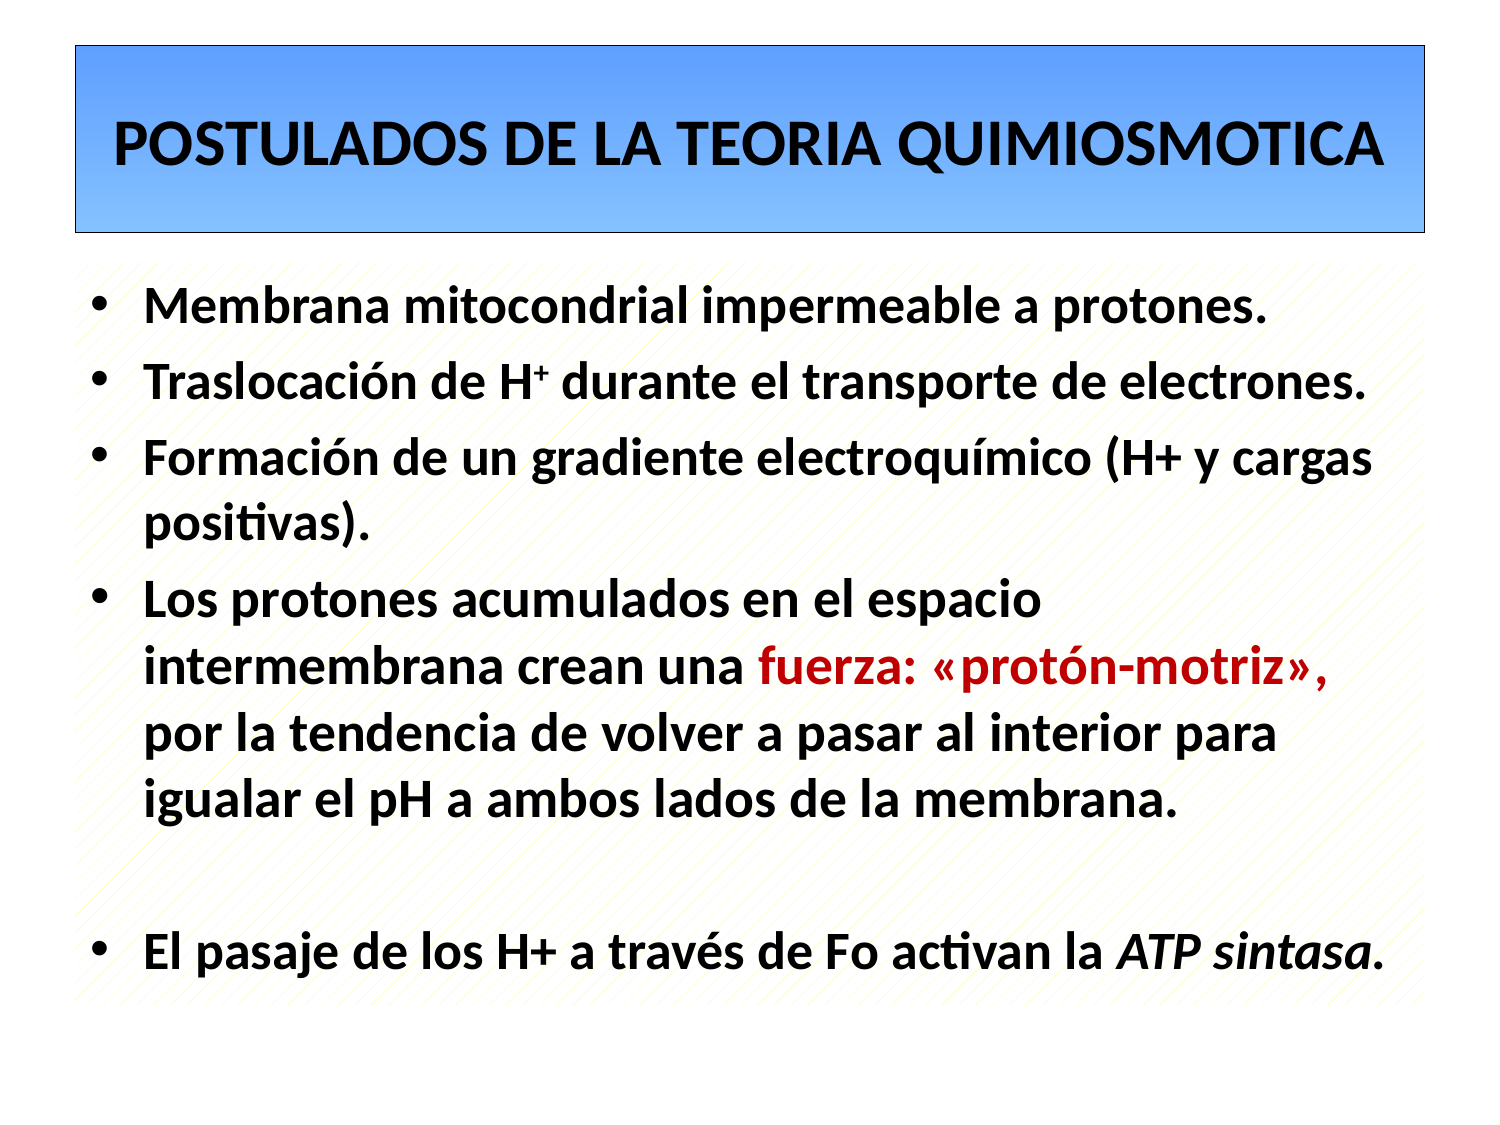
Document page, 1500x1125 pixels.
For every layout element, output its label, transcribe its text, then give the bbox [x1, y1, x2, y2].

list Membrana mitocondrial impermeable a protones. Traslocación de H+ durante el transporte de electrones. Formación de un gradiente electroquímico (H+ y cargas positivas). Los protones acumulados en el espacio intermembrana crean una fuerza: «protón-motriz», por la tendencia de volver a pasar al interior para igualar el pH a ambos lados de la membrana. El pasaje de los H+ a través de Fo activan la ATP sintasa. [75, 262, 1425, 1005]
title POSTULADOS DE LA TEORIA QUIMIOSMOTICA [75, 45, 1425, 233]
